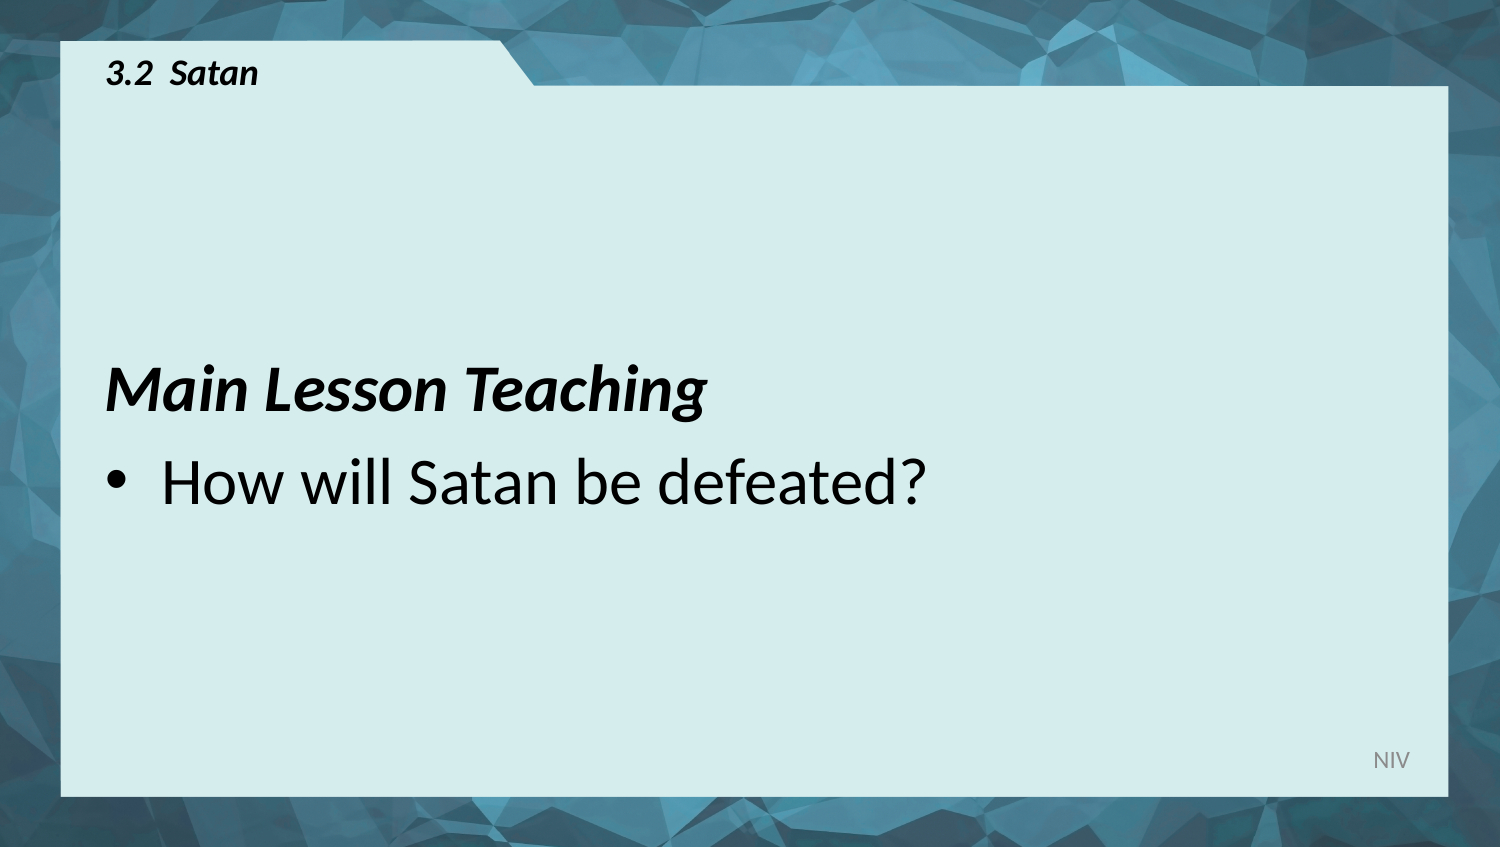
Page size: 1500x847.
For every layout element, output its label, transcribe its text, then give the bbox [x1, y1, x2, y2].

footer NIV [950, 736, 1425, 782]
list Main Lesson Teaching How will Satan be defeated? [89, 141, 1403, 722]
picture [0, 0, 1500, 847]
title 3.2 Satan [89, 33, 1420, 108]
